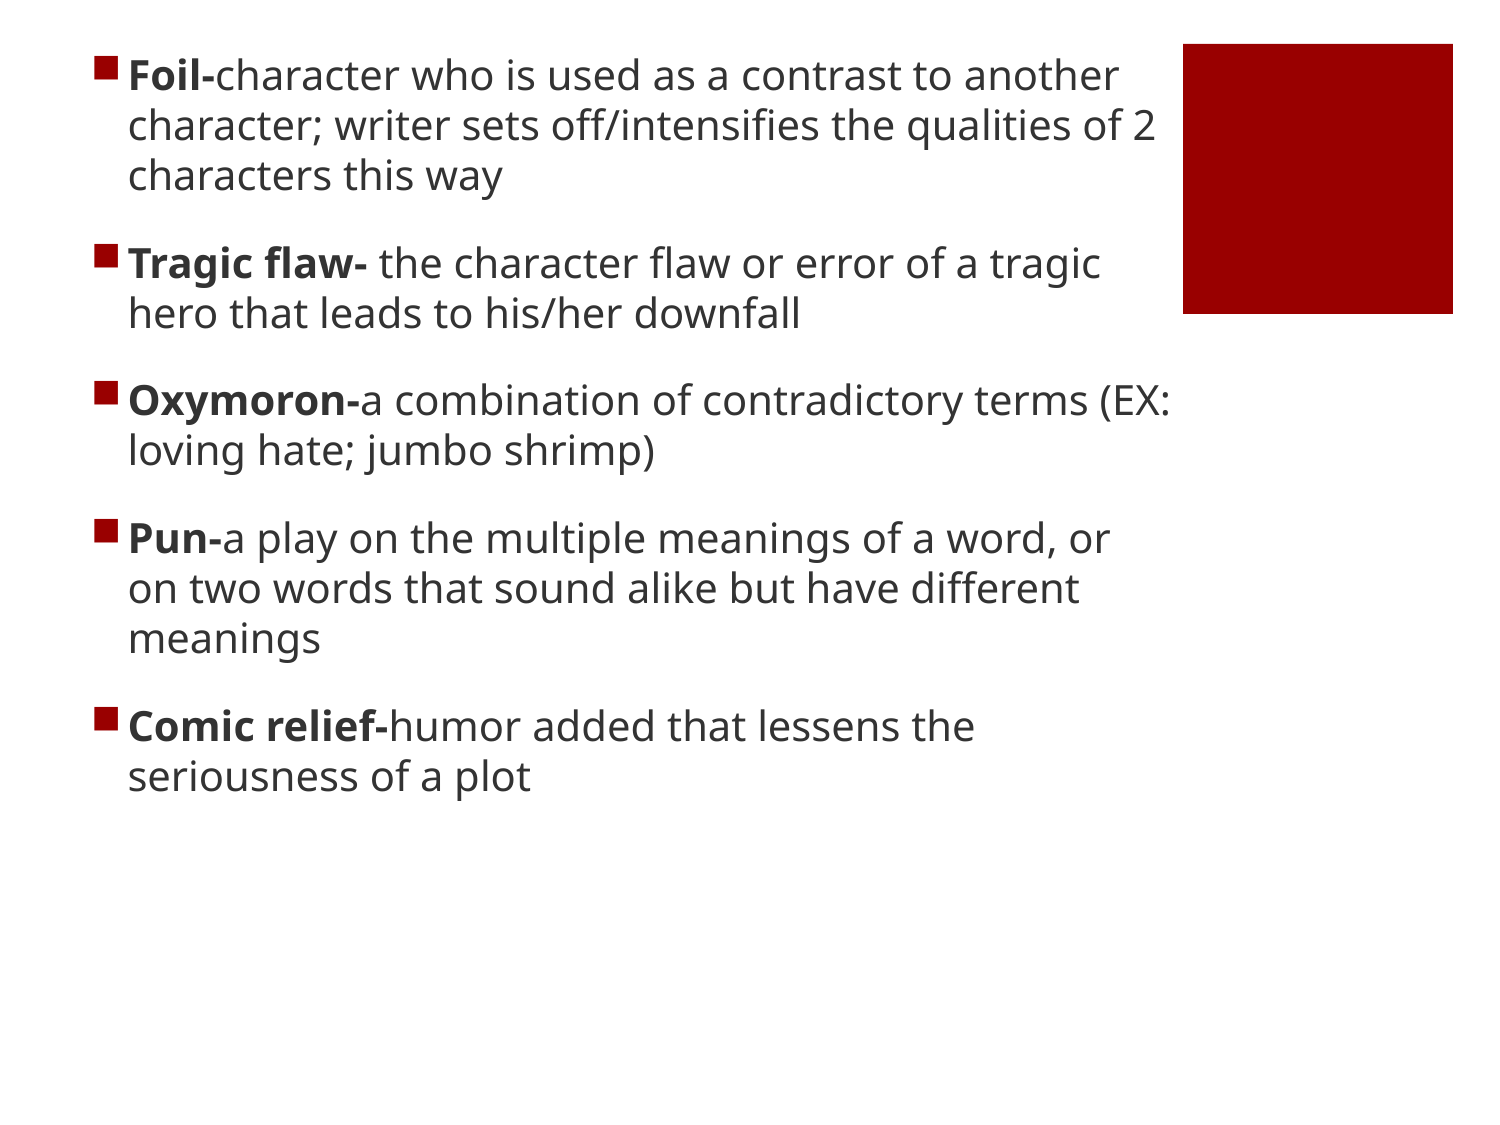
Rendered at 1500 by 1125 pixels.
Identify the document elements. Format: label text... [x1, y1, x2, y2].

list Foil-character who is used as a contrast to another character; writer sets off/intensifies the qualities of 2 characters this way Tragic flaw- the character flaw or error of a tragic hero that leads to his/her downfall Oxymoron-a combination of contradictory terms (EX: loving hate; jumbo shrimp) Pun-a play on the multiple meanings of a word, or on two words that sound alike but have different meanings Comic relief-humor added that lessens the seriousness of a plot [75, 41, 1187, 1081]
